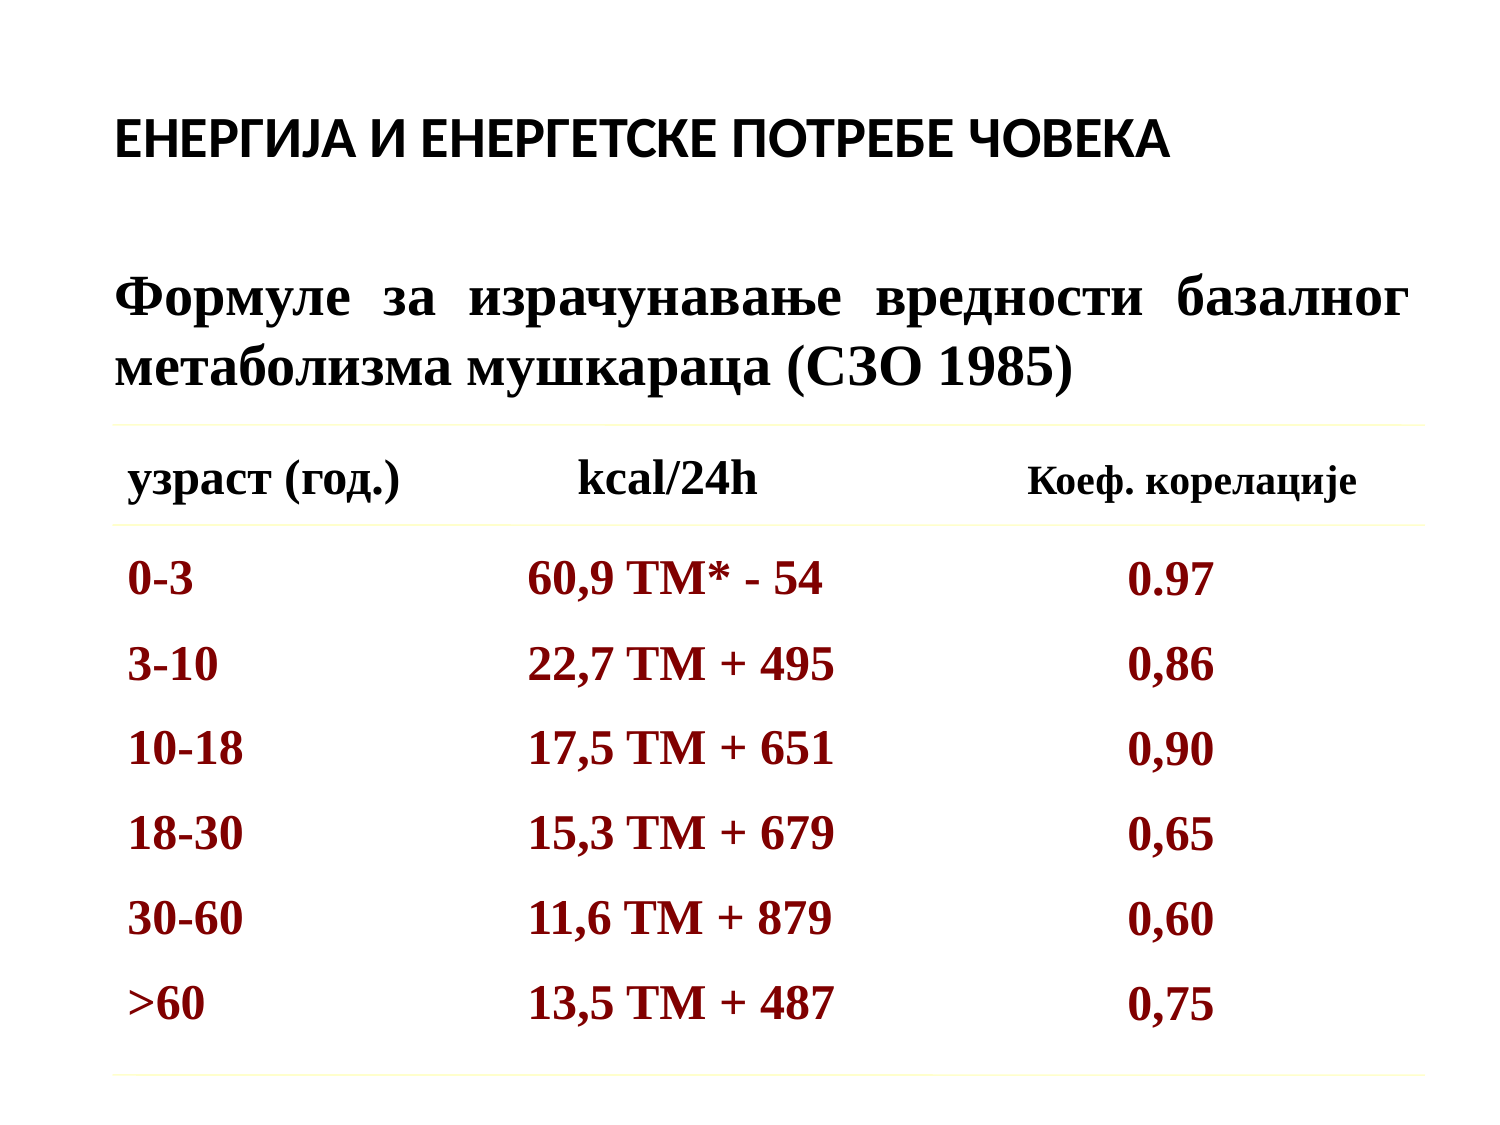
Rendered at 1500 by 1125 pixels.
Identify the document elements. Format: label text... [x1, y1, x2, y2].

text_box Формуле за израчунавање вредности базалног метаболизма мушкараца (СЗО 1985) [99, 249, 1425, 405]
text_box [112, 424, 1426, 1076]
text_box ЕНЕРГИЈА И ЕНЕРГЕТСКЕ ПОТРЕБЕ ЧОВЕКА [99, 92, 1500, 177]
